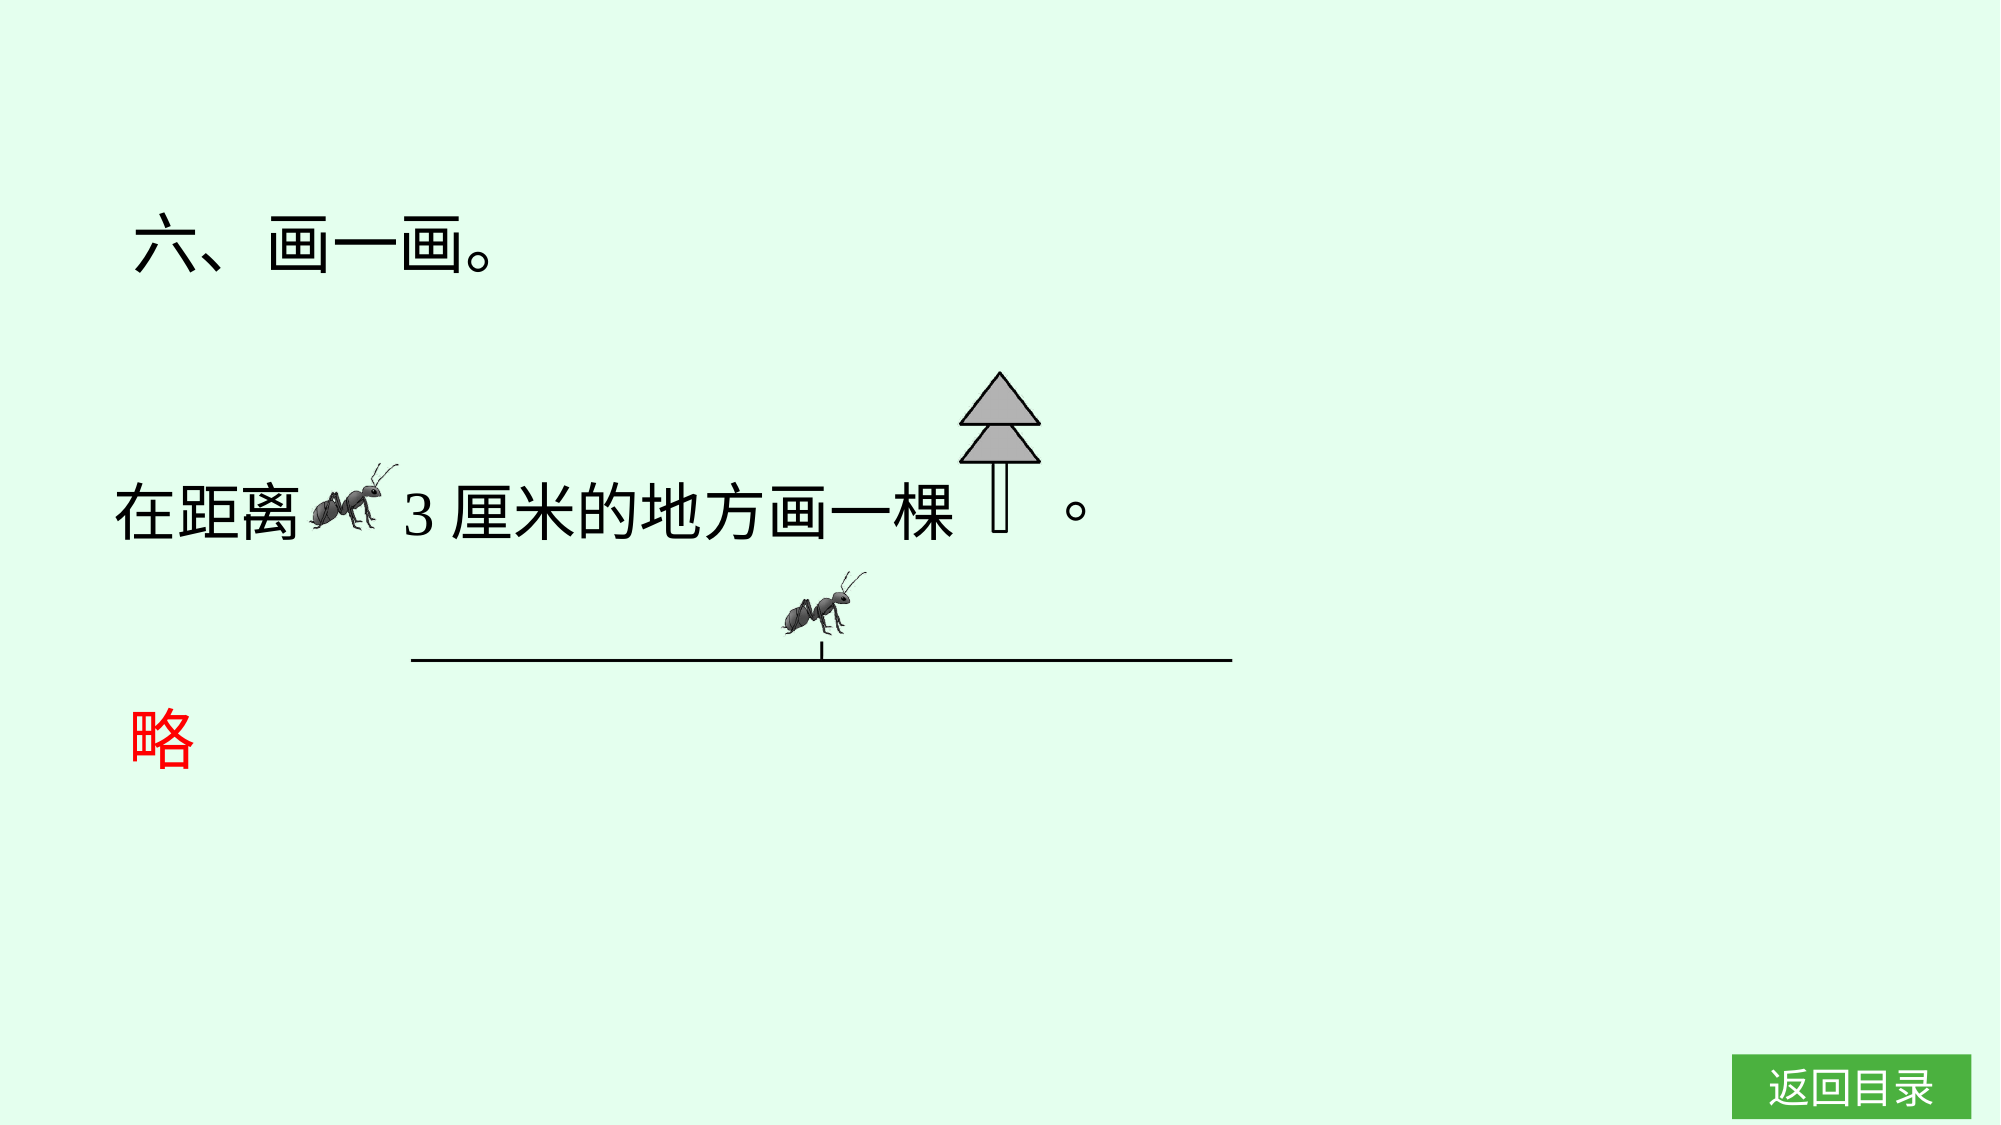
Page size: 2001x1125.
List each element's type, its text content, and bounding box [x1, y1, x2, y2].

text_box 六、画一画。 [117, 178, 563, 289]
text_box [113, 370, 1530, 678]
text_box 略 [114, 678, 211, 786]
